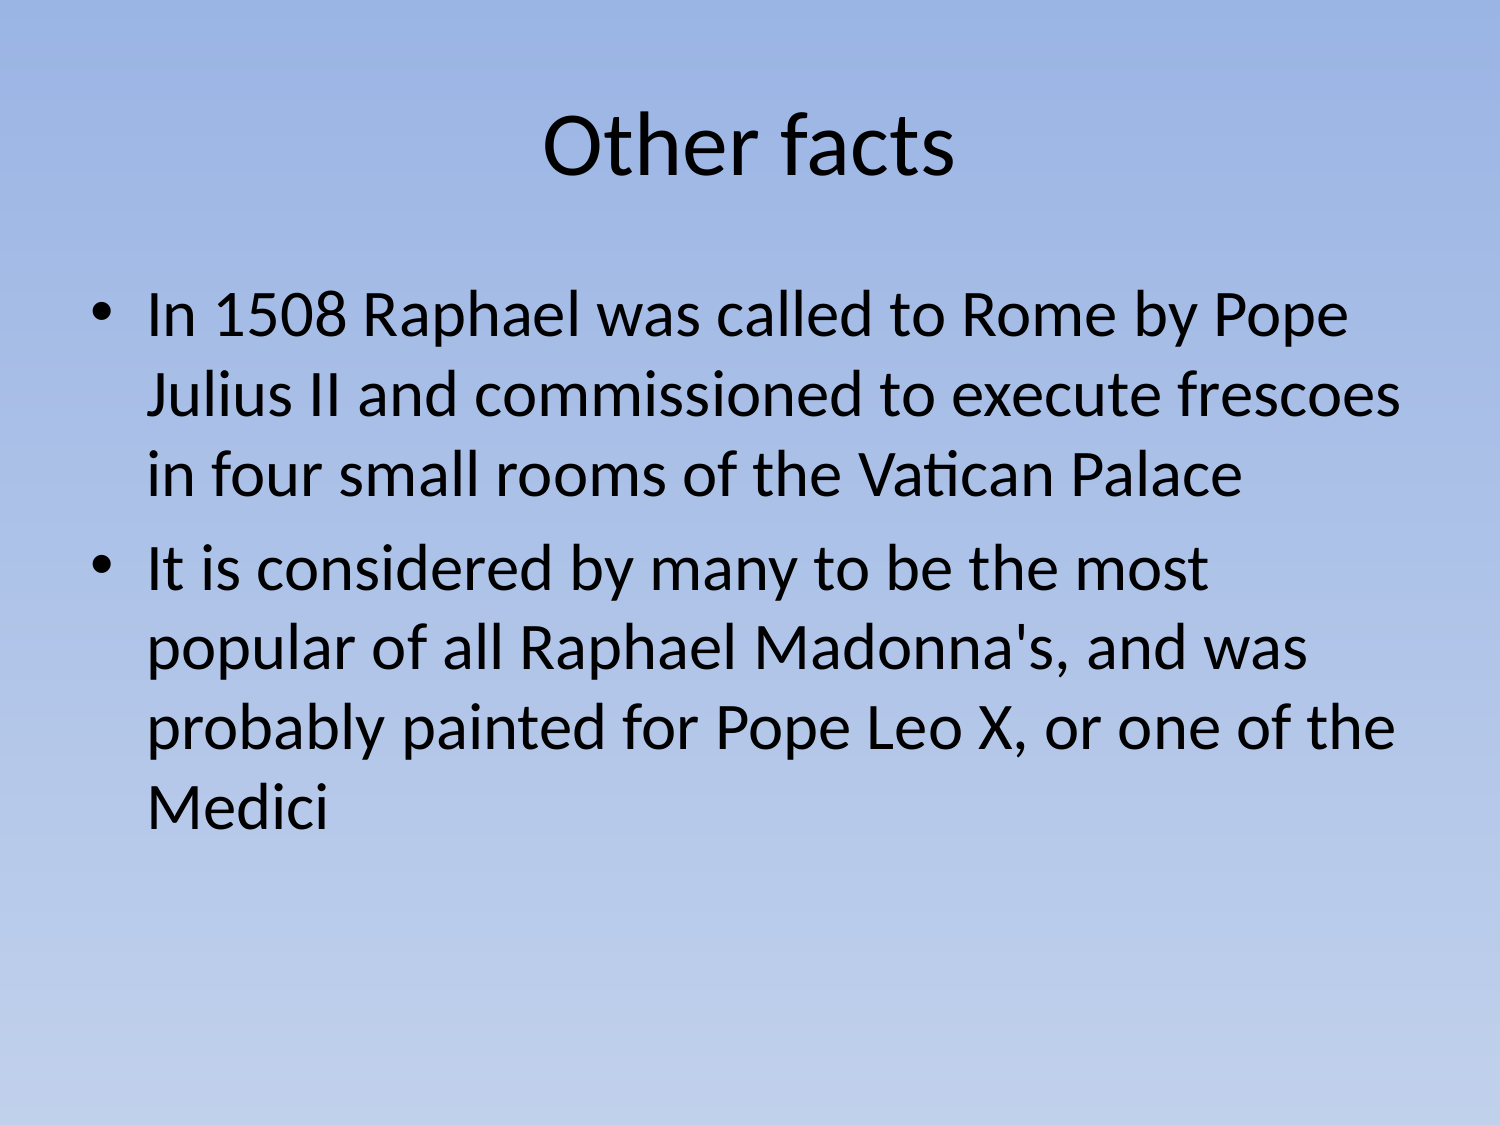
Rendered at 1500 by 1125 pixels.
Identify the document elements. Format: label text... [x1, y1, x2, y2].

list In 1508 Raphael was called to Rome by Pope Julius II and commissioned to execute frescoes in four small rooms of the Vatican Palace It is considered by many to be the most popular of all Raphael Madonna's, and was probably painted for Pope Leo X, or one of the Medici [75, 262, 1425, 1005]
title Other facts [75, 45, 1425, 233]
